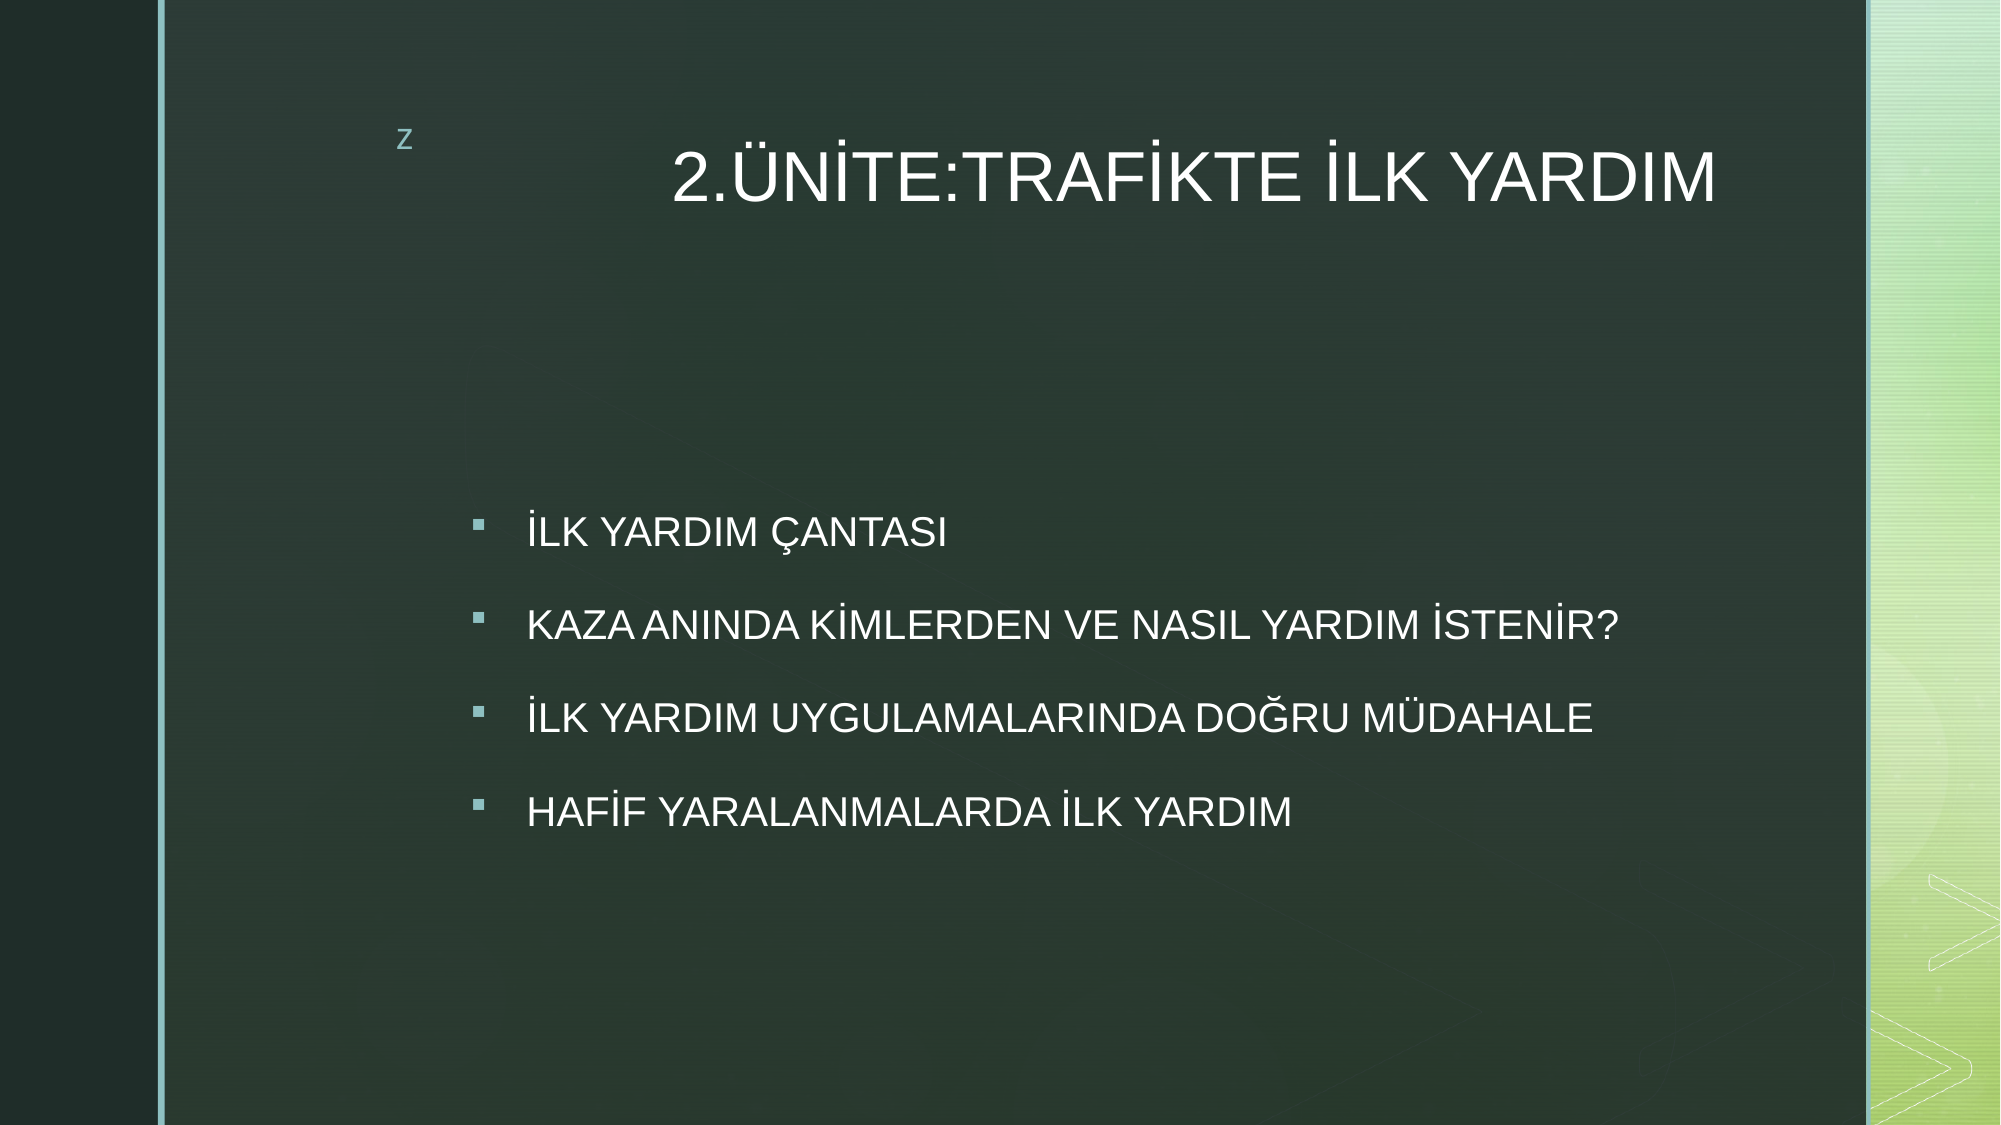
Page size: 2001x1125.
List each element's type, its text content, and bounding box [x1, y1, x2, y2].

picture [1871, 0, 2001, 1125]
title 2.ÜNİTE:TRAFİKTE İLK YARDIM [428, 132, 1734, 310]
list İLK YARDIM ÇANTASI KAZA ANINDA KİMLERDEN VE NASIL YARDIM İSTENİR? İLK YARDIM UYGULAMALARINDA DOĞRU MÜDAHALE HAFİF YARALANMALARDA İLK YARDIM [454, 336, 1734, 993]
